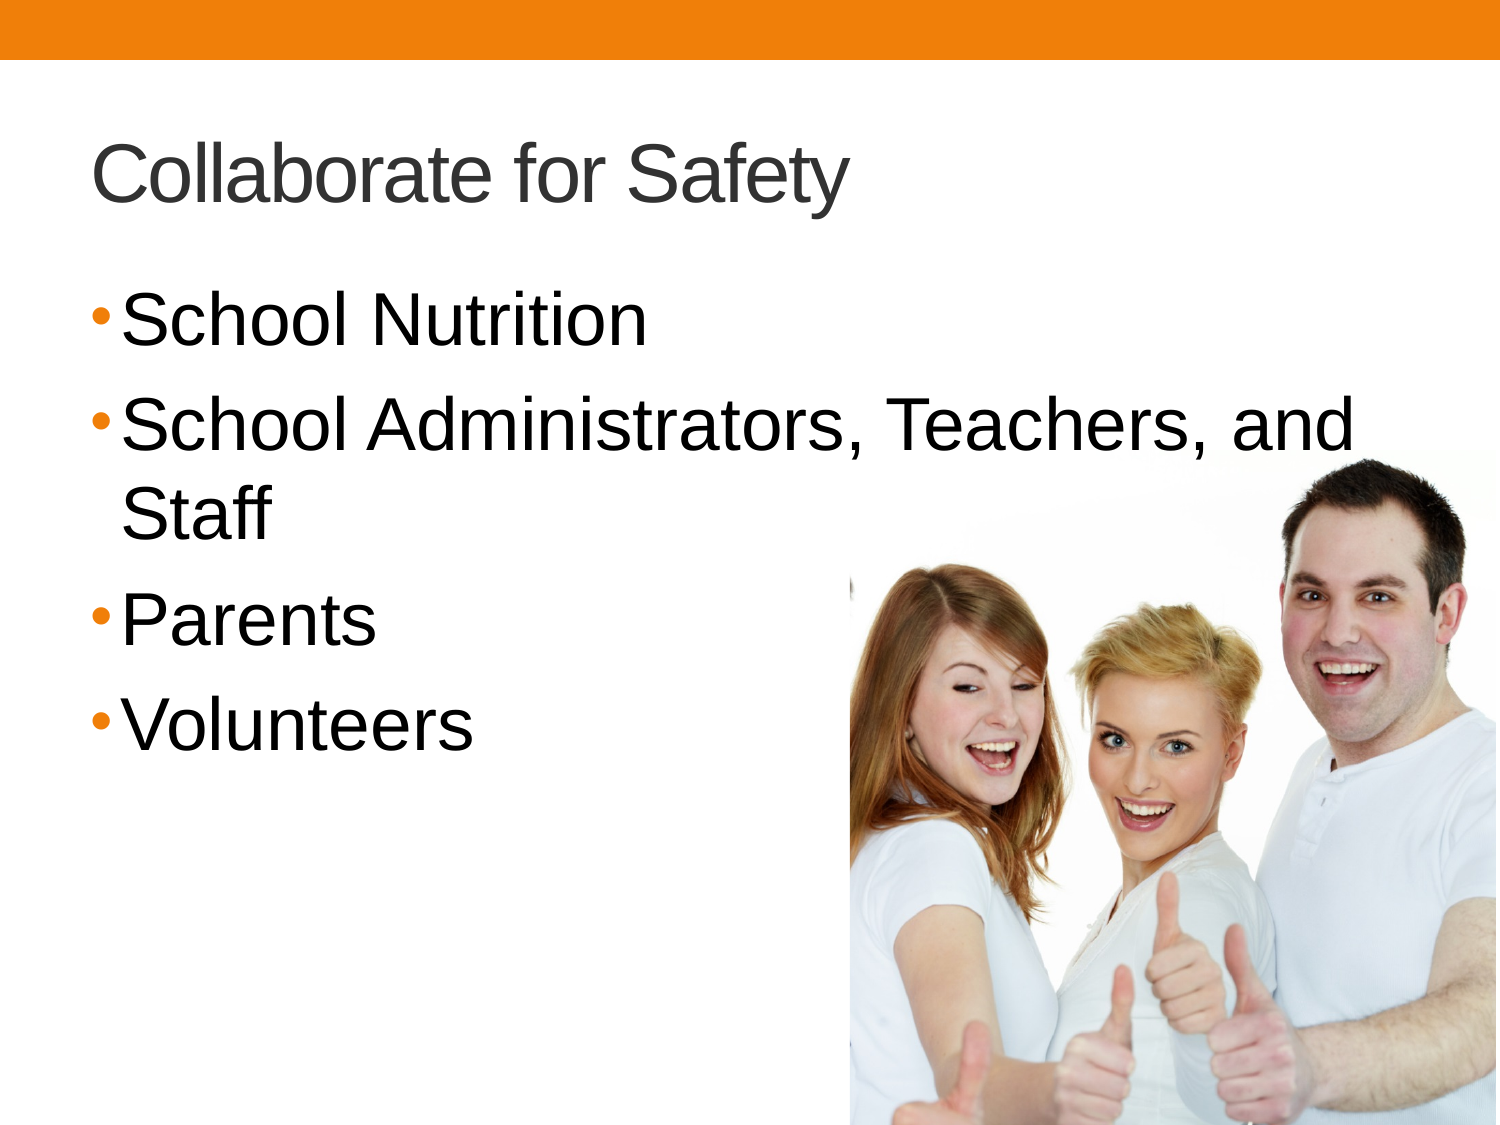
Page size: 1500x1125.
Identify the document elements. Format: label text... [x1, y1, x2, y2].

title Collaborate for Safety [75, 87, 1425, 250]
picture [849, 450, 1497, 1125]
list School Nutrition School Administrators, Teachers, and Staff Parents Volunteers [75, 262, 1425, 1063]
